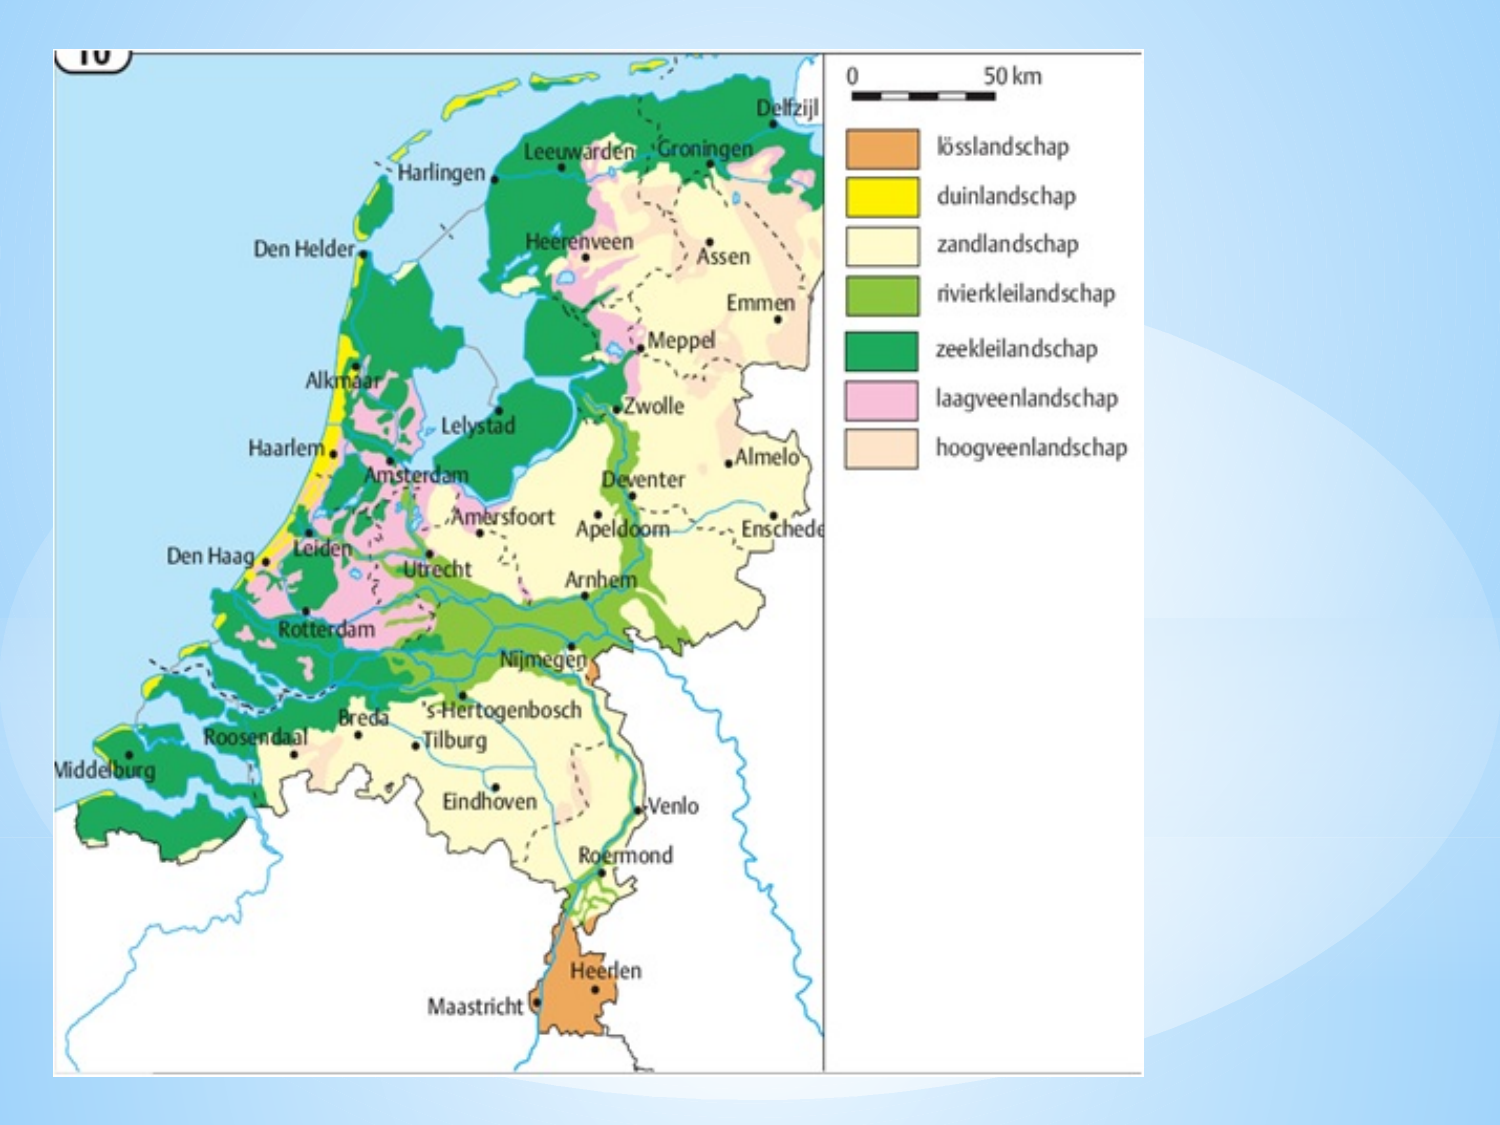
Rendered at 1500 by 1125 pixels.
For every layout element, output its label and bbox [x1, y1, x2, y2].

picture [52, 48, 1144, 1077]
